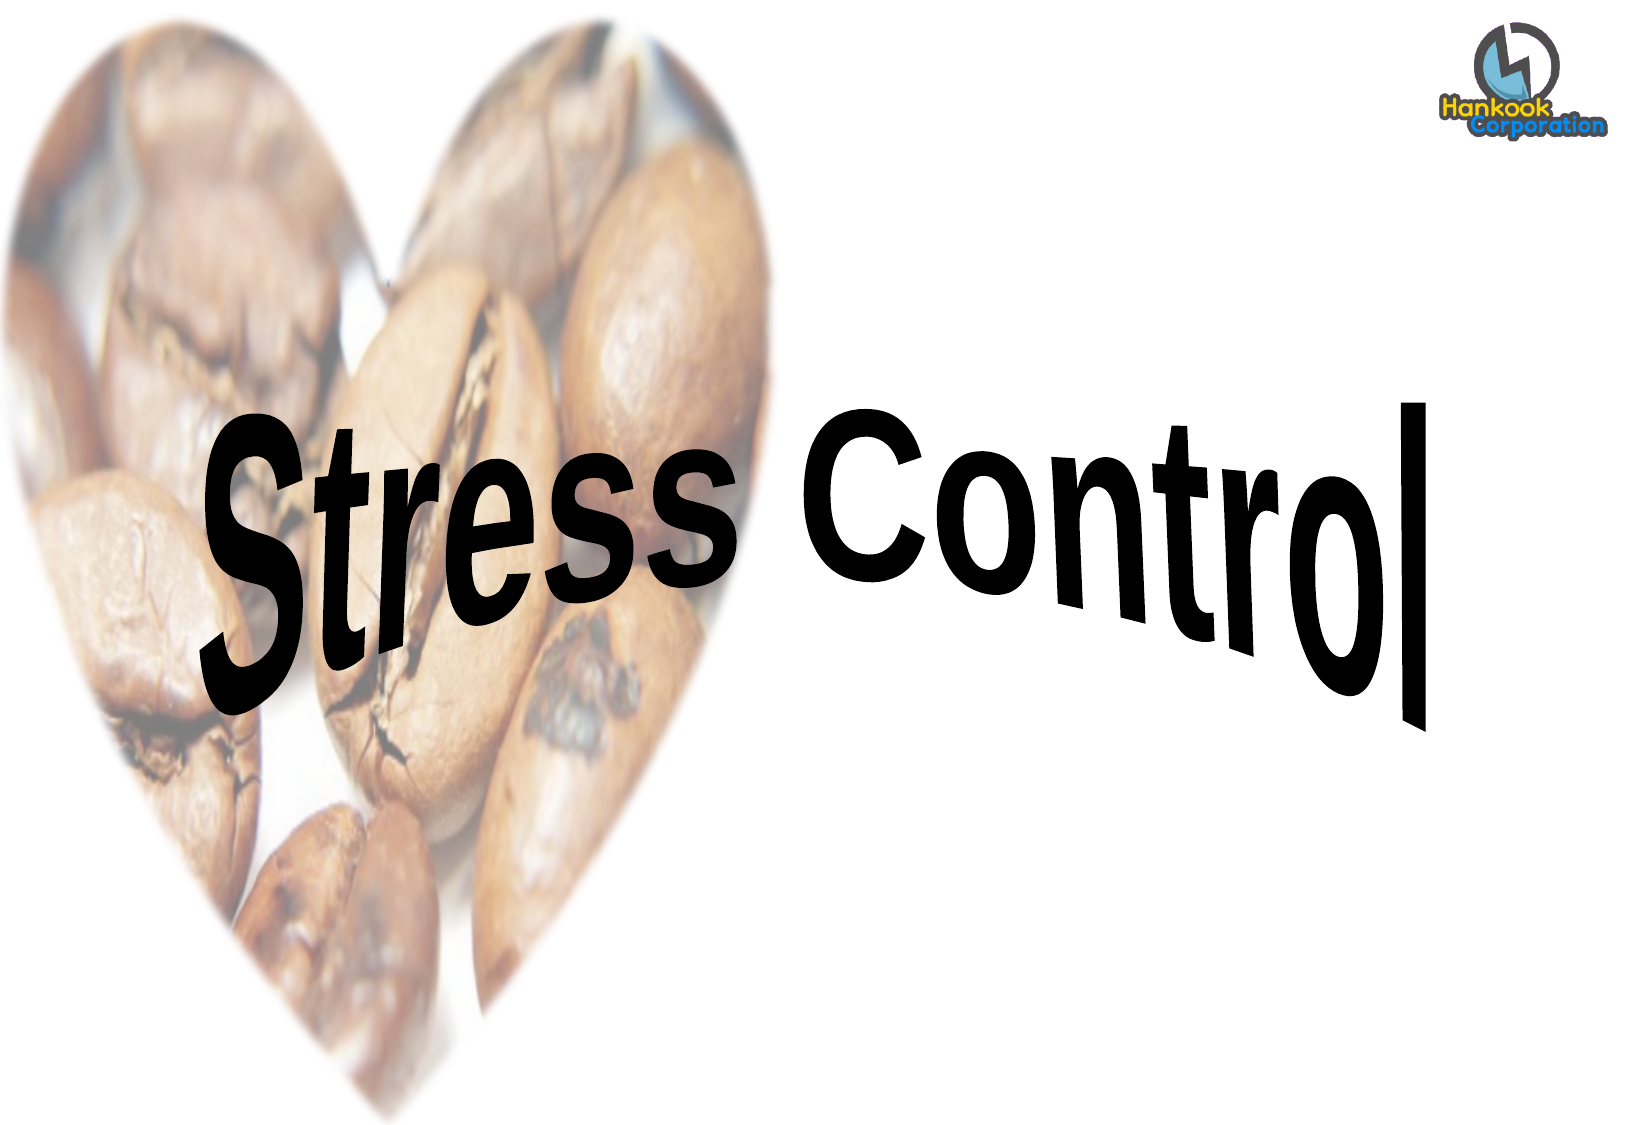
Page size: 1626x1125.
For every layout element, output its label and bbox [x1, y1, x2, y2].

text_box [11, 30, 766, 1110]
picture [1423, 15, 1625, 156]
